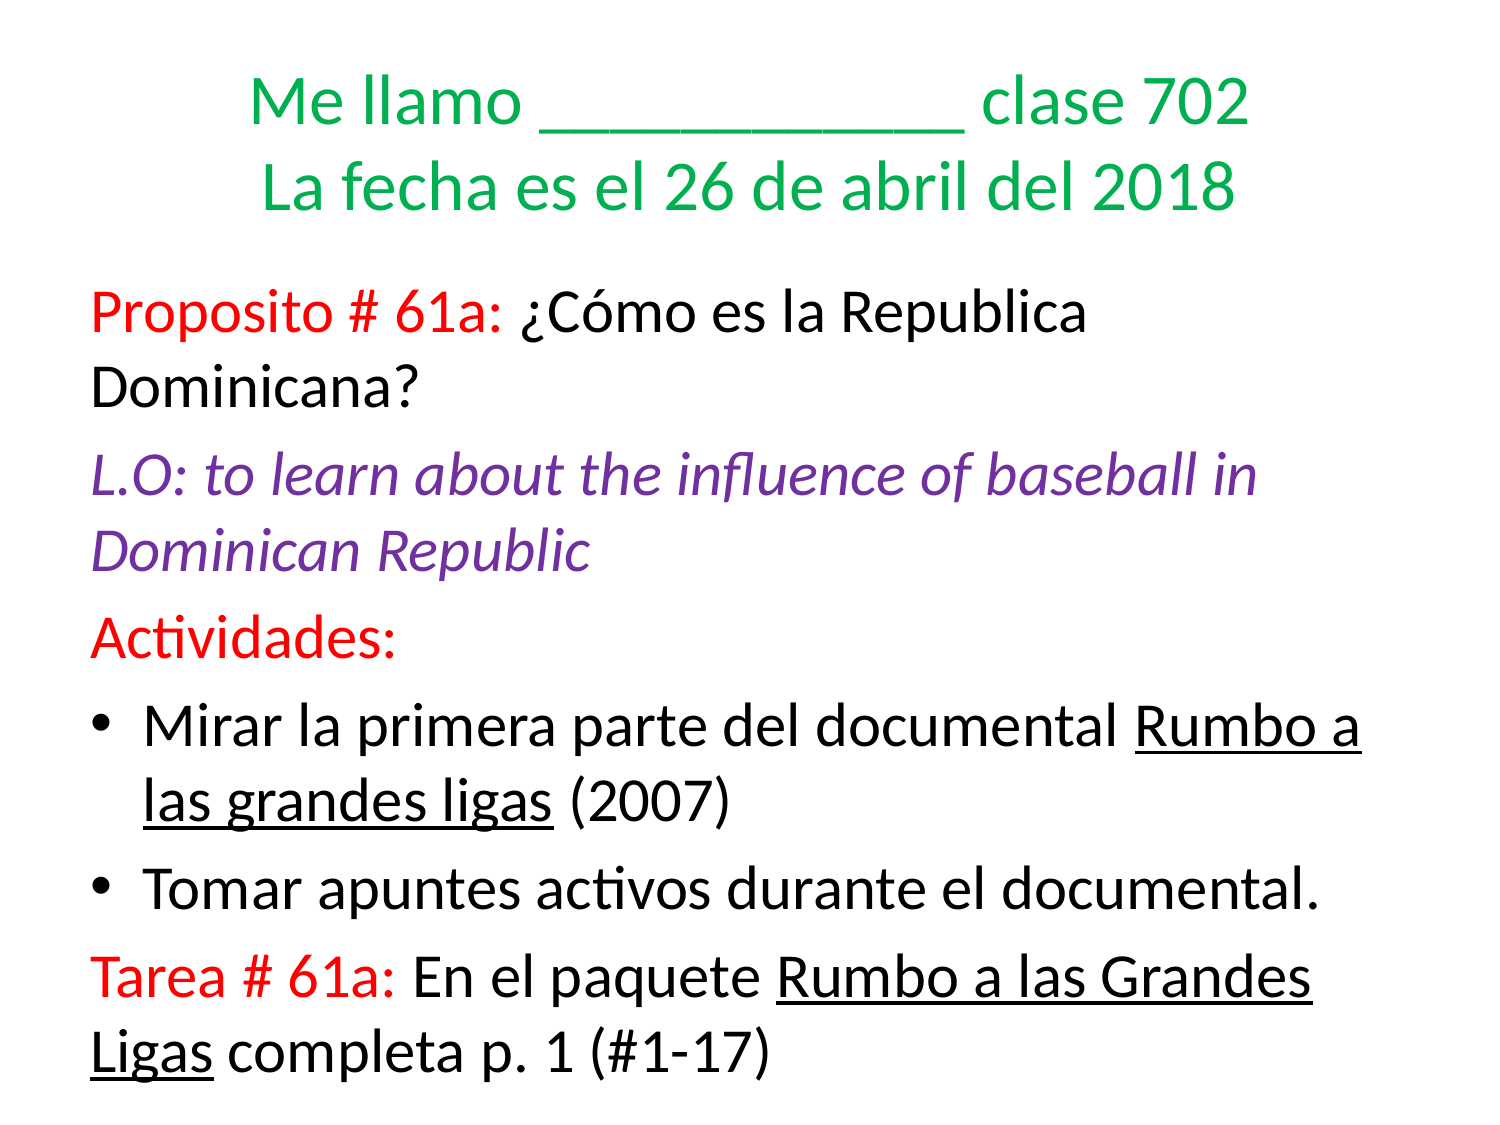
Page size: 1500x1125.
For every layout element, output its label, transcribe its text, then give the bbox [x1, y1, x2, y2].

title Me llamo ____________ clase 702 La fecha es el 26 de abril del 2018 [75, 45, 1425, 233]
list Proposito # 61a: ¿Cómo es la Republica Dominicana? L.O: to learn about the influence of baseball in Dominican Republic Actividades: Mirar la primera parte del documental Rumbo a las grandes ligas (2007) Tomar apuntes activos durante el documental. Tarea # 61a: En el paquete Rumbo a las Grandes Ligas completa p. 1 (#1-17) [75, 262, 1425, 1100]
